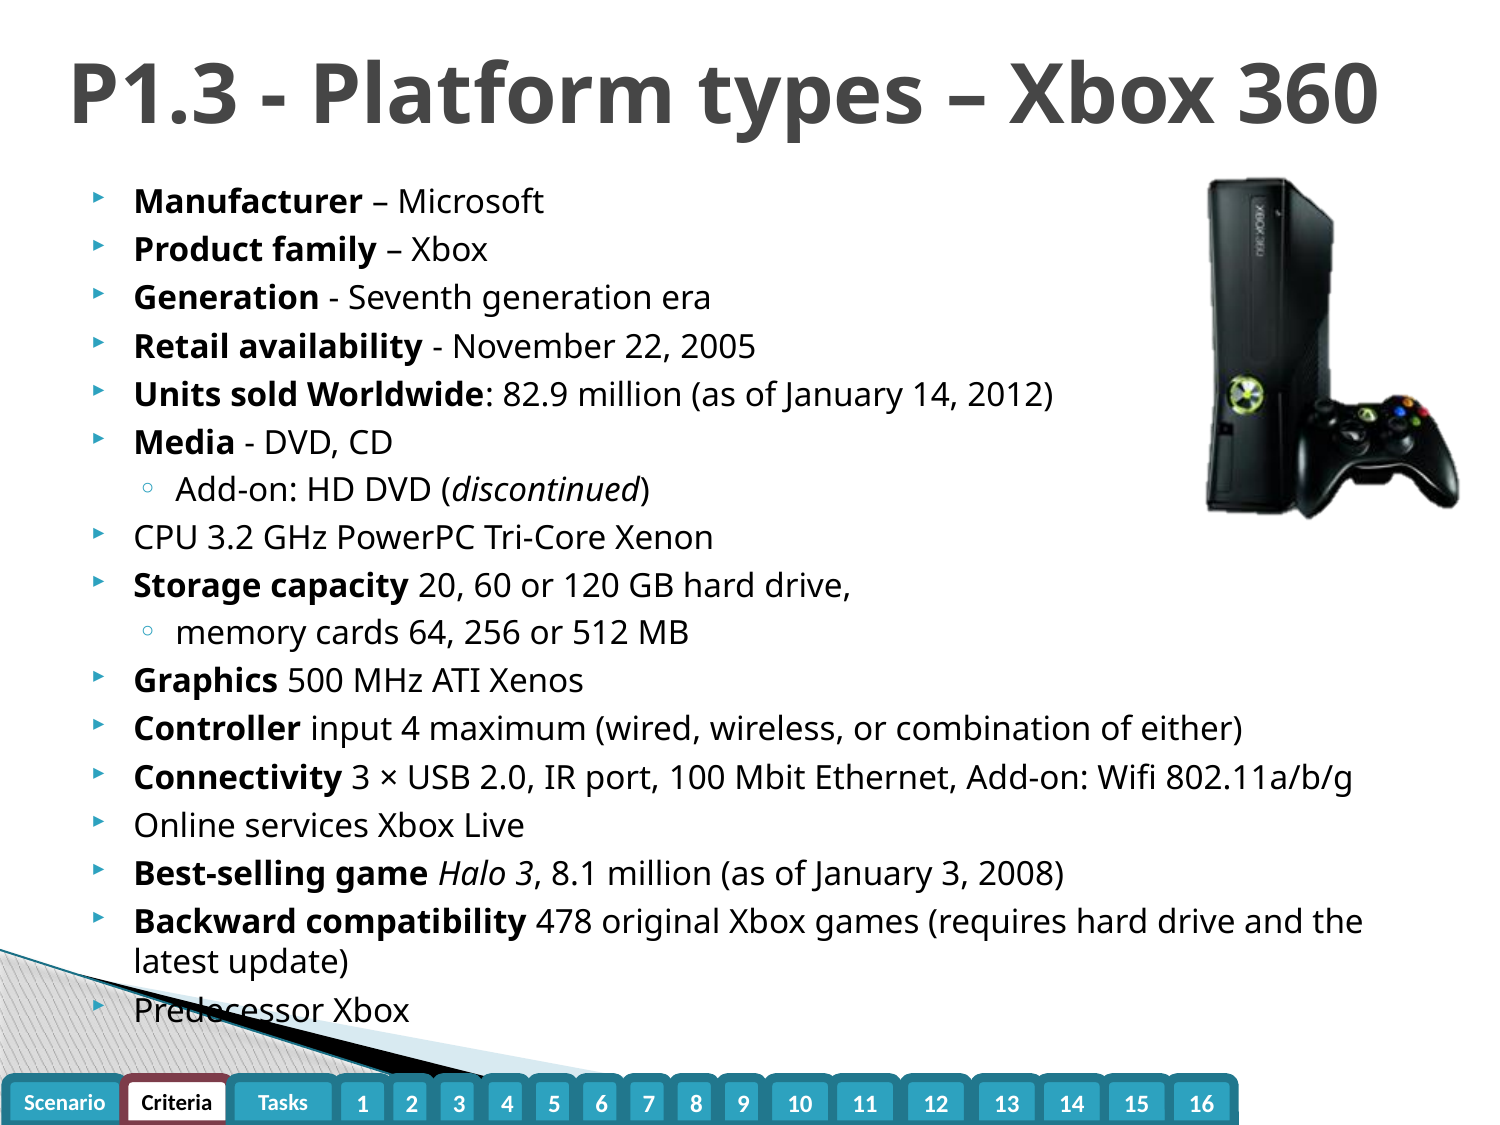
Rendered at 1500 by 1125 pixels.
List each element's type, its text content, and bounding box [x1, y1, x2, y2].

list Manufacturer – Microsoft Product family – Xbox Generation - Seventh generation era Retail availability - November 22, 2005 Units sold Worldwide: 82.9 million (as of January 14, 2012) Media - DVD, CD Add-on: HD DVD (discontinued) CPU 3.2 GHz PowerPC Tri-Core Xenon Storage capacity 20, 60 or 120 GB hard drive, memory cards 64, 256 or 512 MB Graphics 500 MHz ATI Xenos Controller input 4 maximum (wired, wireless, or combination of either) Connectivity 3 × USB 2.0, IR port, 100 Mbit Ethernet, Add-on: Wifi 802.11a/b/g Online services Xbox Live Best-selling game Halo 3, 8.1 million (as of January 3, 2008) Backward compatibility 478 original Xbox games (requires hard drive and the latest update) Predecessor Xbox [58, 172, 1409, 1032]
text_box P1.3 - Platform types – Xbox 360 [53, 30, 1471, 149]
picture [1173, 154, 1471, 540]
